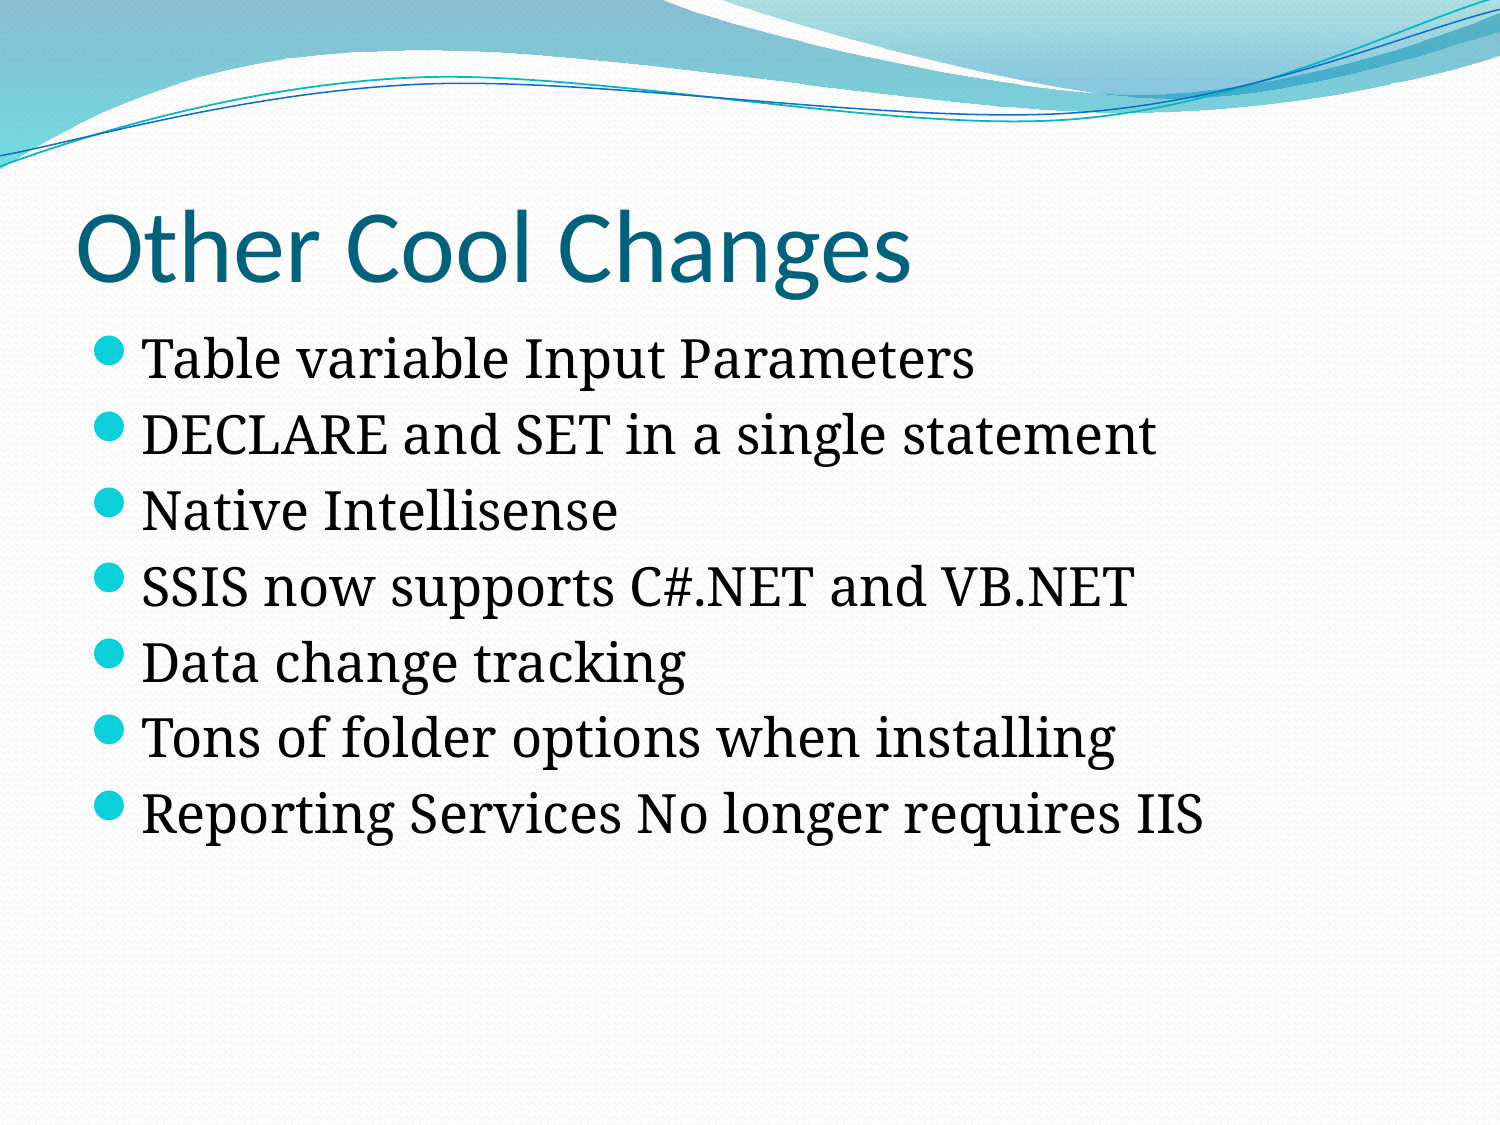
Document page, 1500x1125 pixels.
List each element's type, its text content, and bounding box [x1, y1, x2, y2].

list Table variable Input Parameters DECLARE and SET in a single statement Native Intellisense SSIS now supports C#.NET and VB.NET Data change tracking Tons of folder options when installing Reporting Services No longer requires IIS [75, 317, 1425, 1038]
title Other Cool Changes [75, 115, 1425, 303]
